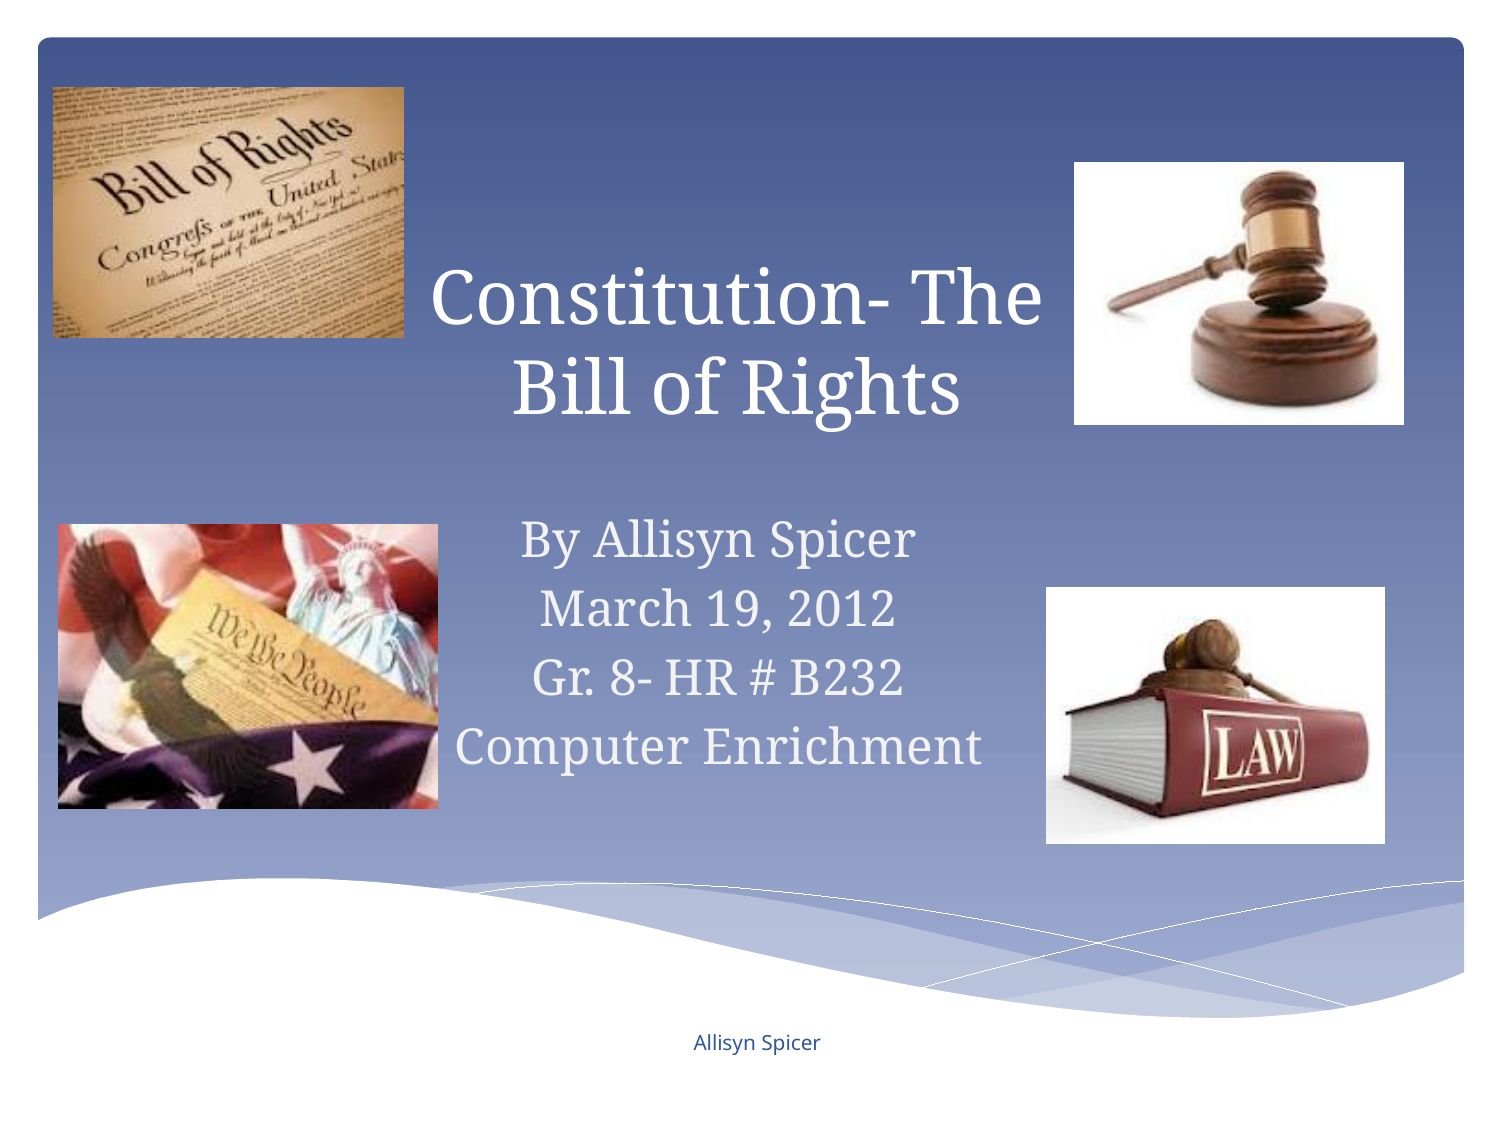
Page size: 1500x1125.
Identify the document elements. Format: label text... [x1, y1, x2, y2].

picture [1074, 162, 1404, 426]
title Constitution- The Bill of Rights [399, 174, 1075, 438]
picture [1046, 587, 1386, 844]
footer Allisyn Spicer [525, 1012, 990, 1073]
picture [57, 524, 438, 809]
subtitle By Allisyn Spicer March 19, 2012 Gr. 8- HR # B232 Computer Enrichment [437, 500, 1000, 844]
picture [53, 87, 404, 338]
